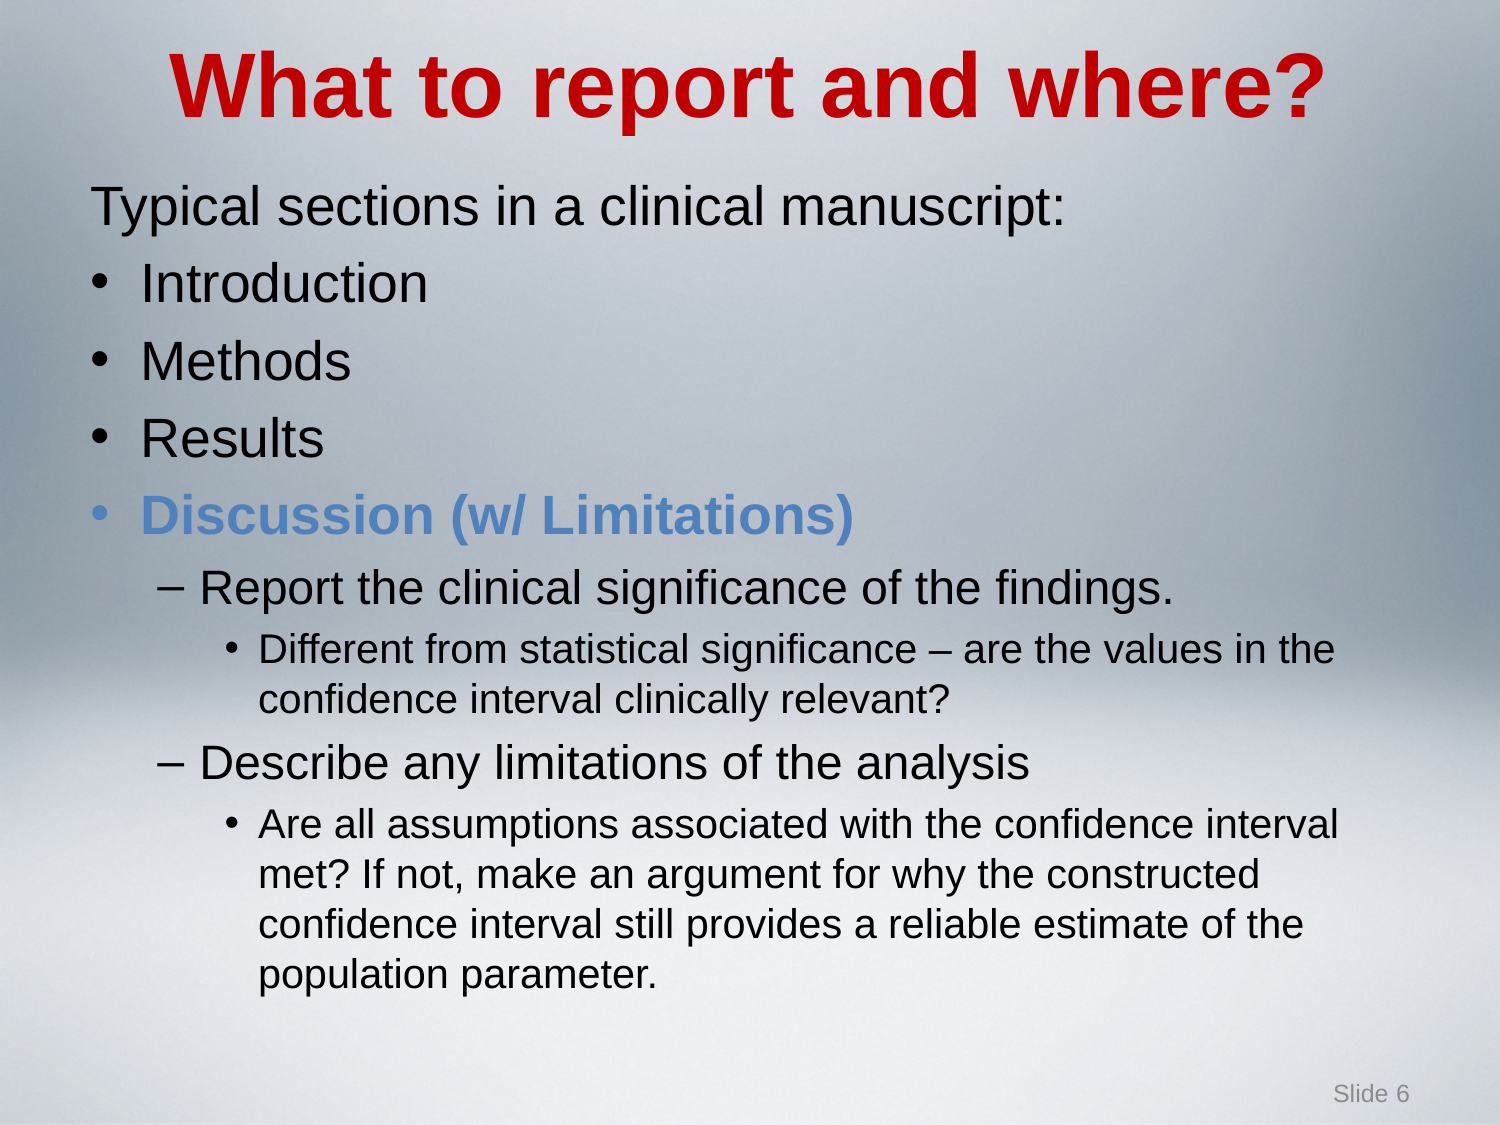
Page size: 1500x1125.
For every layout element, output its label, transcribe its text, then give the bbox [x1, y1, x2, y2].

slide_number Slide 6 [1074, 1062, 1425, 1123]
list Typical sections in a clinical manuscript: Introduction Methods Results Discussion (w/ Limitations) Report the clinical significance of the findings. Different from statistical significance – are the values in the confidence interval clinically relevant? Describe any limitations of the analysis Are all assumptions associated with the confidence interval met? If not, make an argument for why the constructed confidence interval still provides a reliable estimate of the population parameter. [75, 162, 1425, 1005]
title What to report and where? [75, 12, 1425, 150]
picture [0, 0, 1500, 1125]
